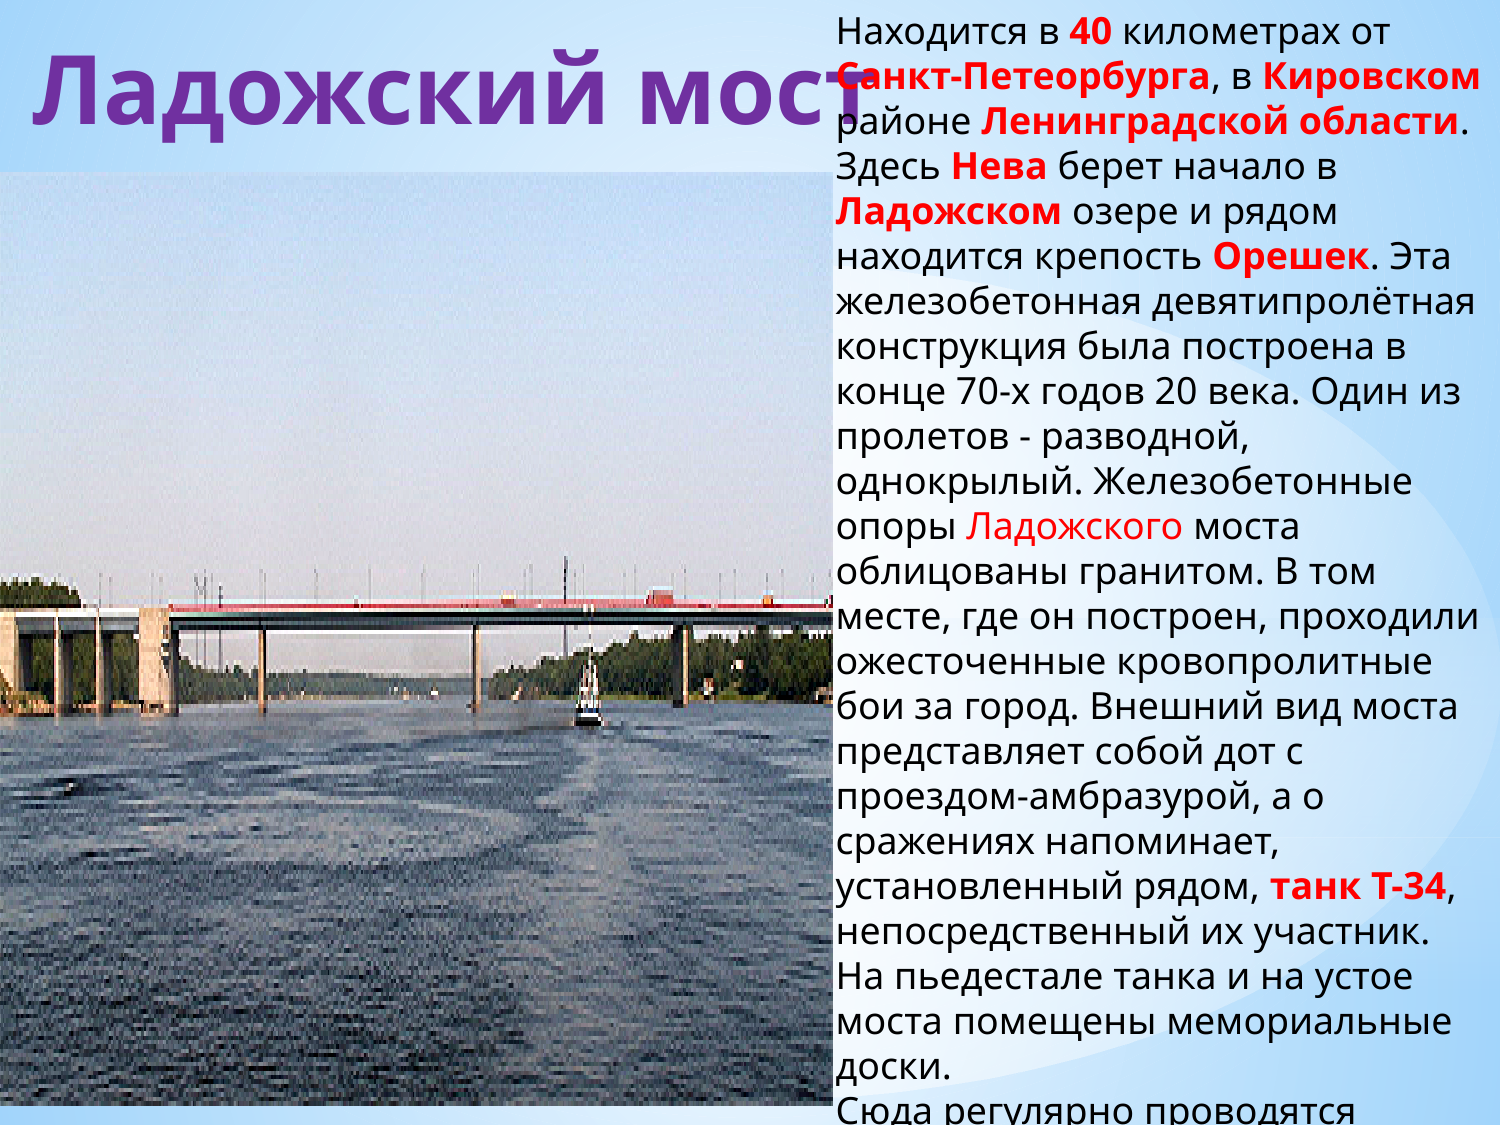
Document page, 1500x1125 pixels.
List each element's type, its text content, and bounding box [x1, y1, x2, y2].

text_box Находится в 40 километрах от Санкт-Петеорбурга, в Кировском районе Ленинградской области. Здесь Нева берет начало в Ладожском озере и рядом находится крепость Орешек. Эта железобетонная девятипролётная конструкция была построена в конце 70-х годов 20 века. Один из пролетов - разводной, однокрылый. Железобетонные опоры Ладожского моста облицованы гранитом. В том месте, где он построен, проходили ожесточенные кровопролитные бои за город. Внешний вид моста представляет собой дот с проездом-амбразурой, а о сражениях напоминает, установленный рядом, танк Т-34, непосредственный их участник. На пьедестале танка и на устое моста помещены мемориальные доски. Сюда регулярно проводятся экскурсии о блокаде Ленинграда. [820, 0, 1500, 1125]
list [0, 172, 833, 1107]
title Ладожский мост [17, 21, 820, 170]
